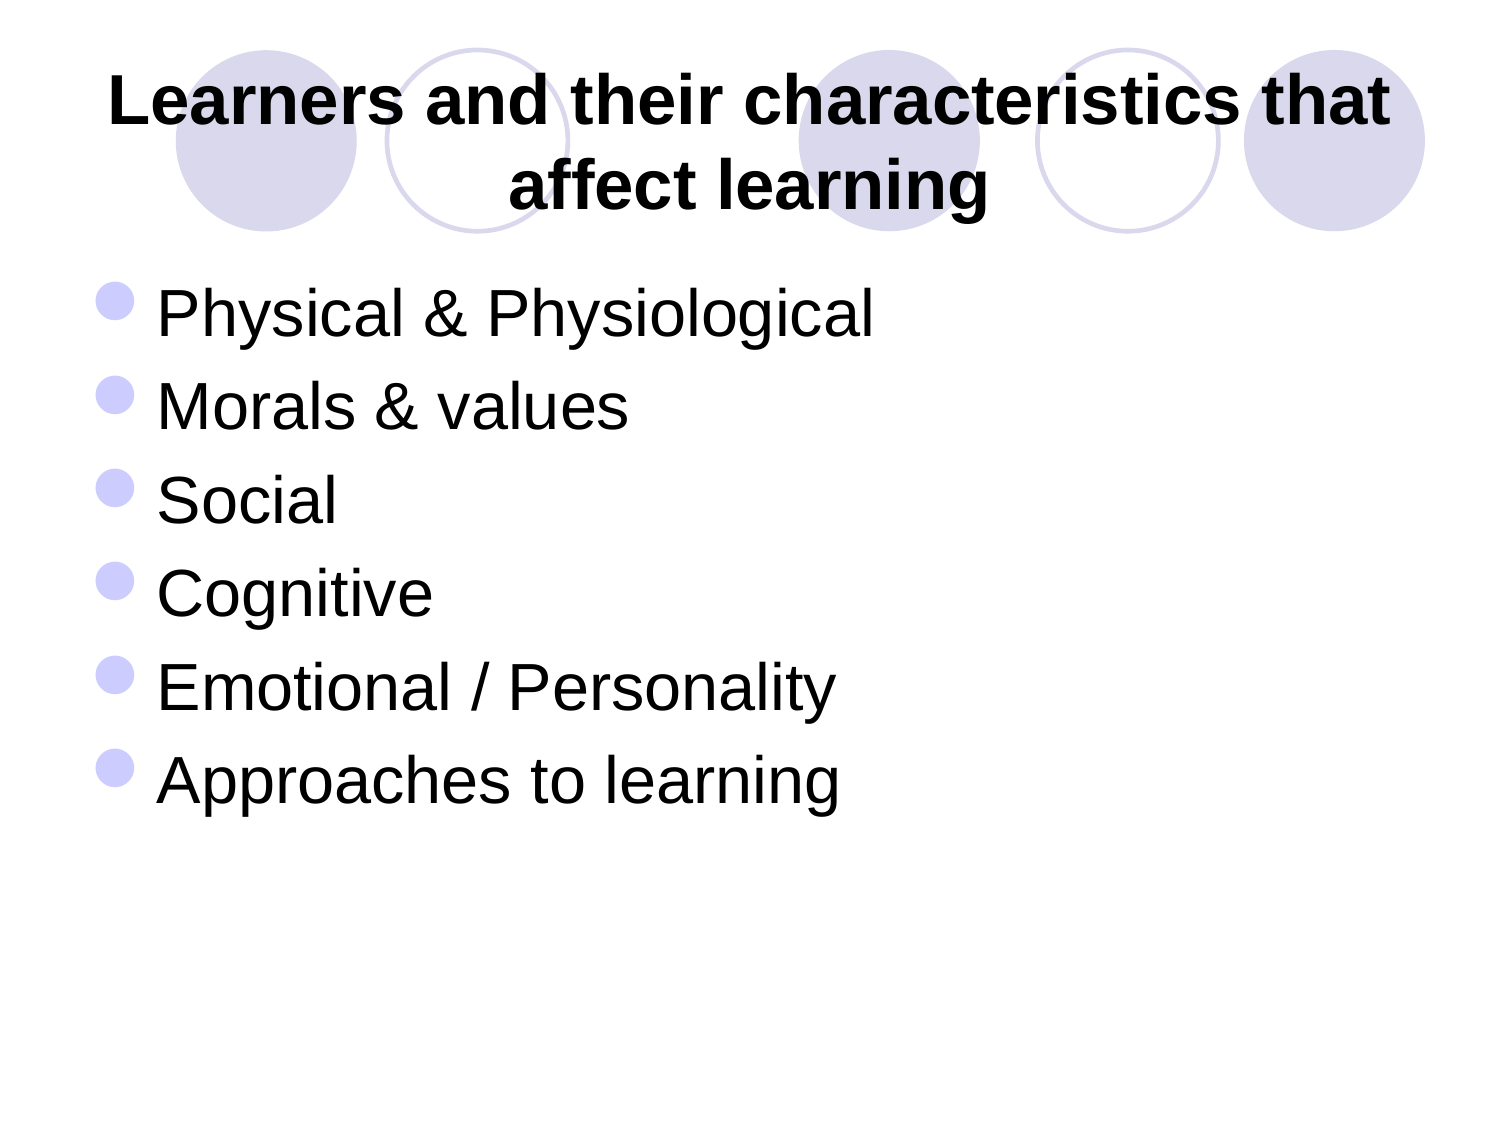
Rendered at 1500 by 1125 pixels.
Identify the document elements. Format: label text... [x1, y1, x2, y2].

list Physical & Physiological Morals & values Social Cognitive Emotional / Personality Approaches to learning [74, 262, 1426, 1006]
title Learners and their characteristics that affect learning [74, 44, 1426, 233]
